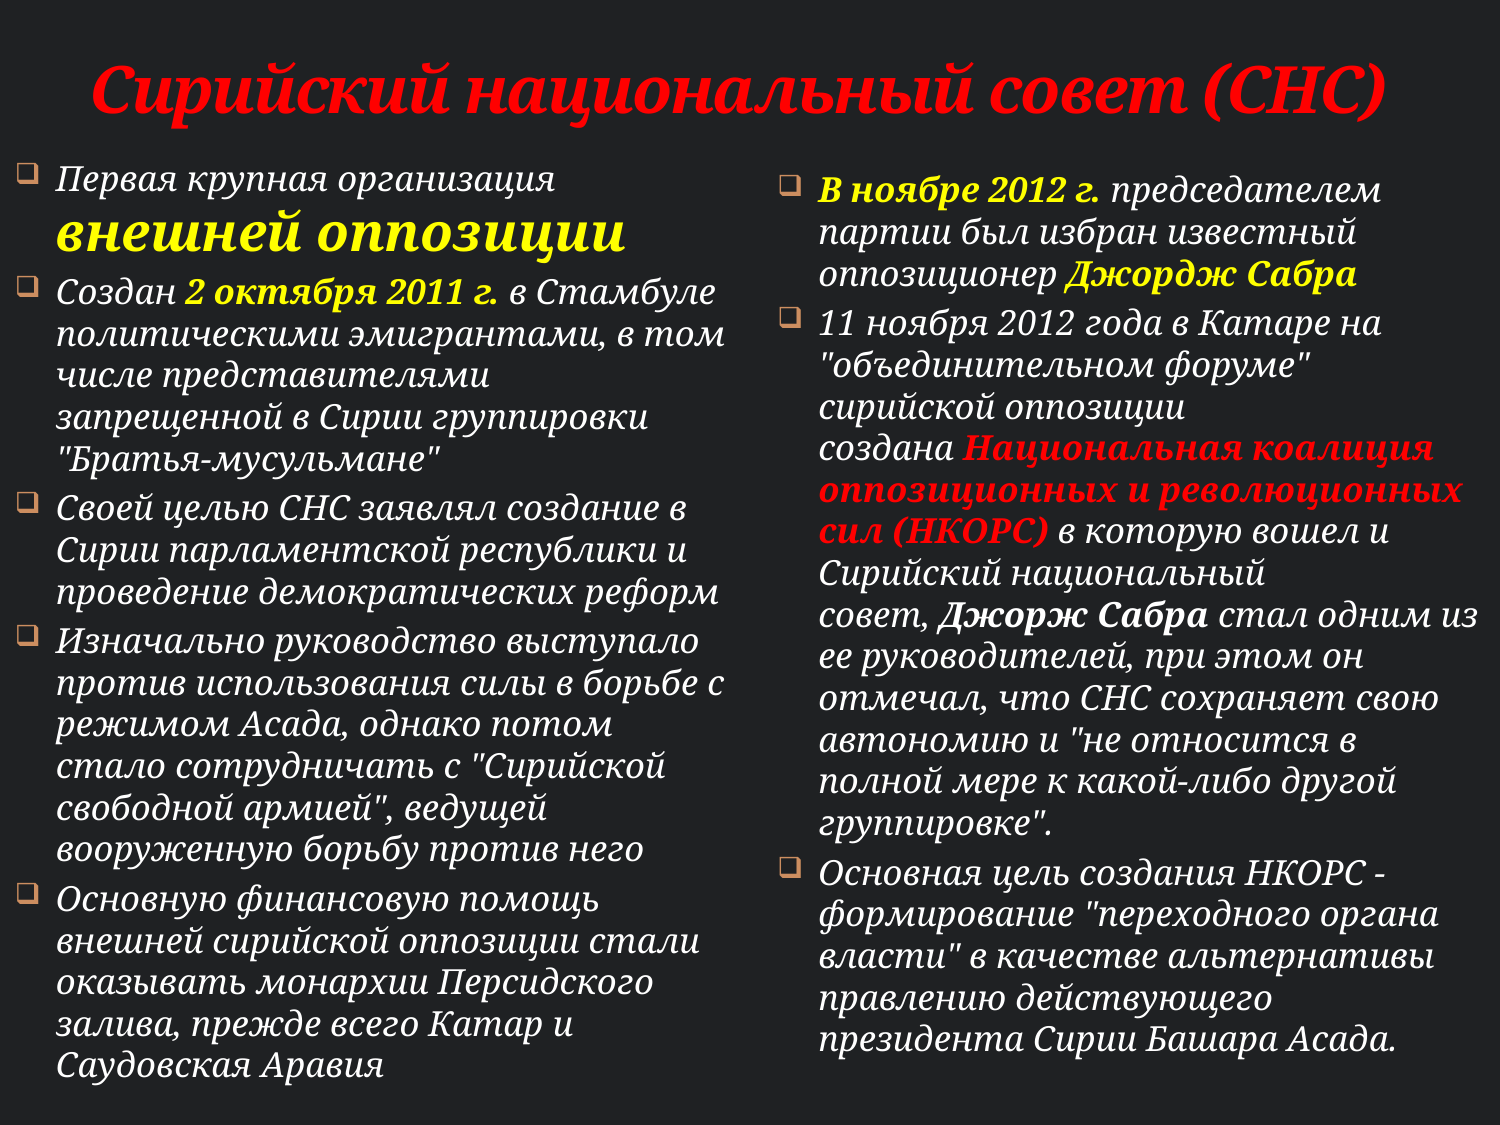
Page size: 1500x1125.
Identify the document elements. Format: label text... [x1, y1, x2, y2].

title Сирийский национальный совет (СНС) [74, 24, 1425, 225]
list Первая крупная организация внешней оппозиции Создан 2 октября 2011 г. в Стамбуле политическими эмигрантами, в том числе представителями запрещенной в Сирии группировки "Братья-мусульмане" Своей целью СНС заявлял создание в Сирии парламентской республики и проведение демократических реформ Изначально руководство выступало против использования силы в борьбе с режимом Асада, однако потом стало сотрудничать с "Сирийской свободной армией", ведущей вооруженную борьбу против него Основную финансовую помощь внешней сирийской оппозиции стали оказывать монархии Персидского залива, прежде всего Катар и Саудовская Аравия [0, 149, 741, 1125]
list В ноябре 2012 г. председателем партии был избран известный оппозиционер Джордж Сабра 11 ноября 2012 года в Катаре на "объединительном форуме" сирийской оппозиции создана Национальная коалиция оппозиционных и революционных сил (НКОРС) в которую вошел и Сирийский национальный совет, Джорж Сабра стал одним из ее руководителей, при этом он отмечал, что СНС сохраняет свою автономию и "не относится в полной мере к какой-либо другой группировке". Основная цель создания НКОРС - формирование "переходного органа власти" в качестве альтернативы правлению действующего президента Сирии Башара Асада. [762, 160, 1500, 1083]
